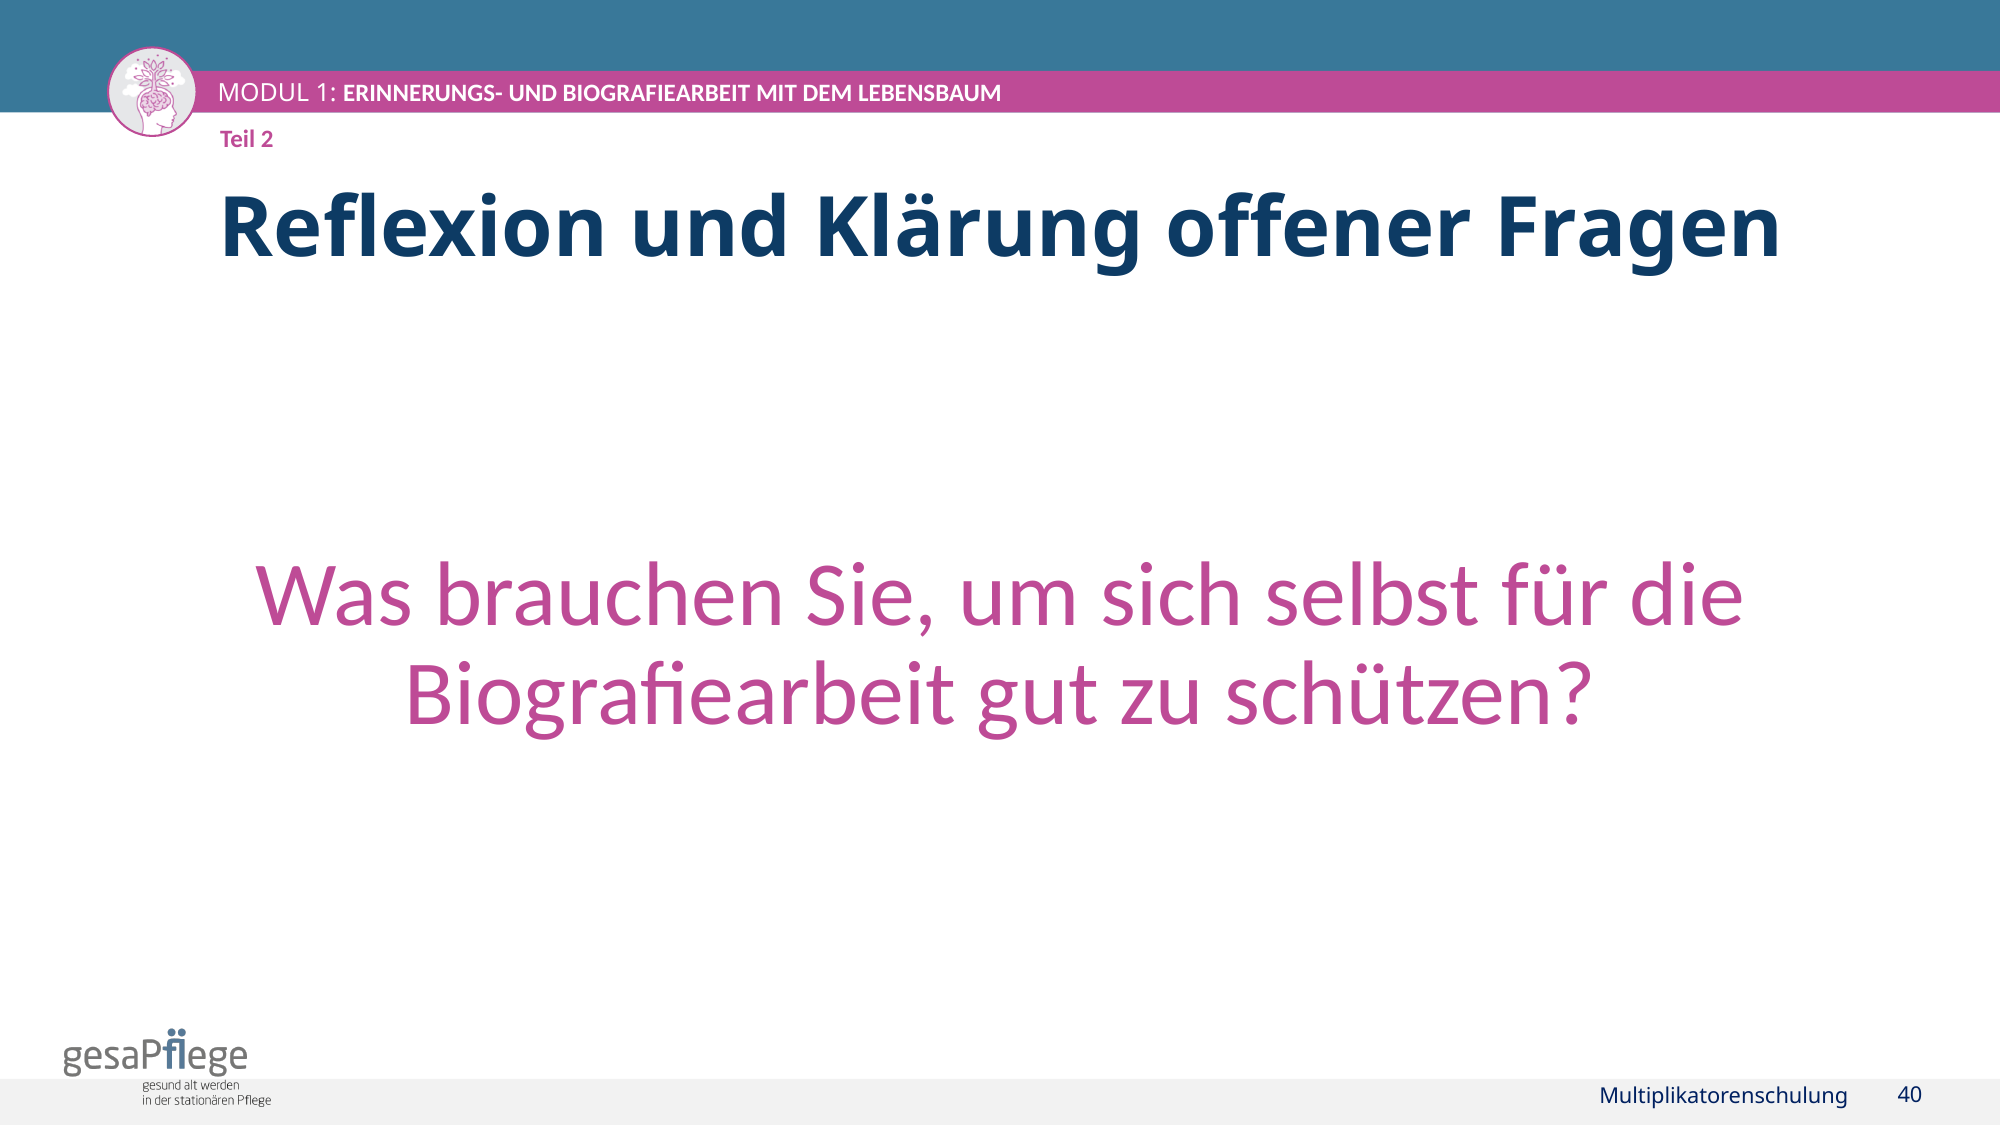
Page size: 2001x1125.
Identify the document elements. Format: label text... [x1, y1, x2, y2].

slide_number 40 [1863, 1076, 1938, 1114]
subtitle Was brauchen Sie, um sich selbst für die Biografiearbeit gut zu schützen? [81, 318, 1922, 969]
footer Multiplikatorenschulung [1111, 1076, 1863, 1114]
picture [62, 1027, 272, 1108]
title Reflexion und Klärung offener Fragen [81, 184, 1922, 279]
list Teil 2 [208, 120, 428, 153]
